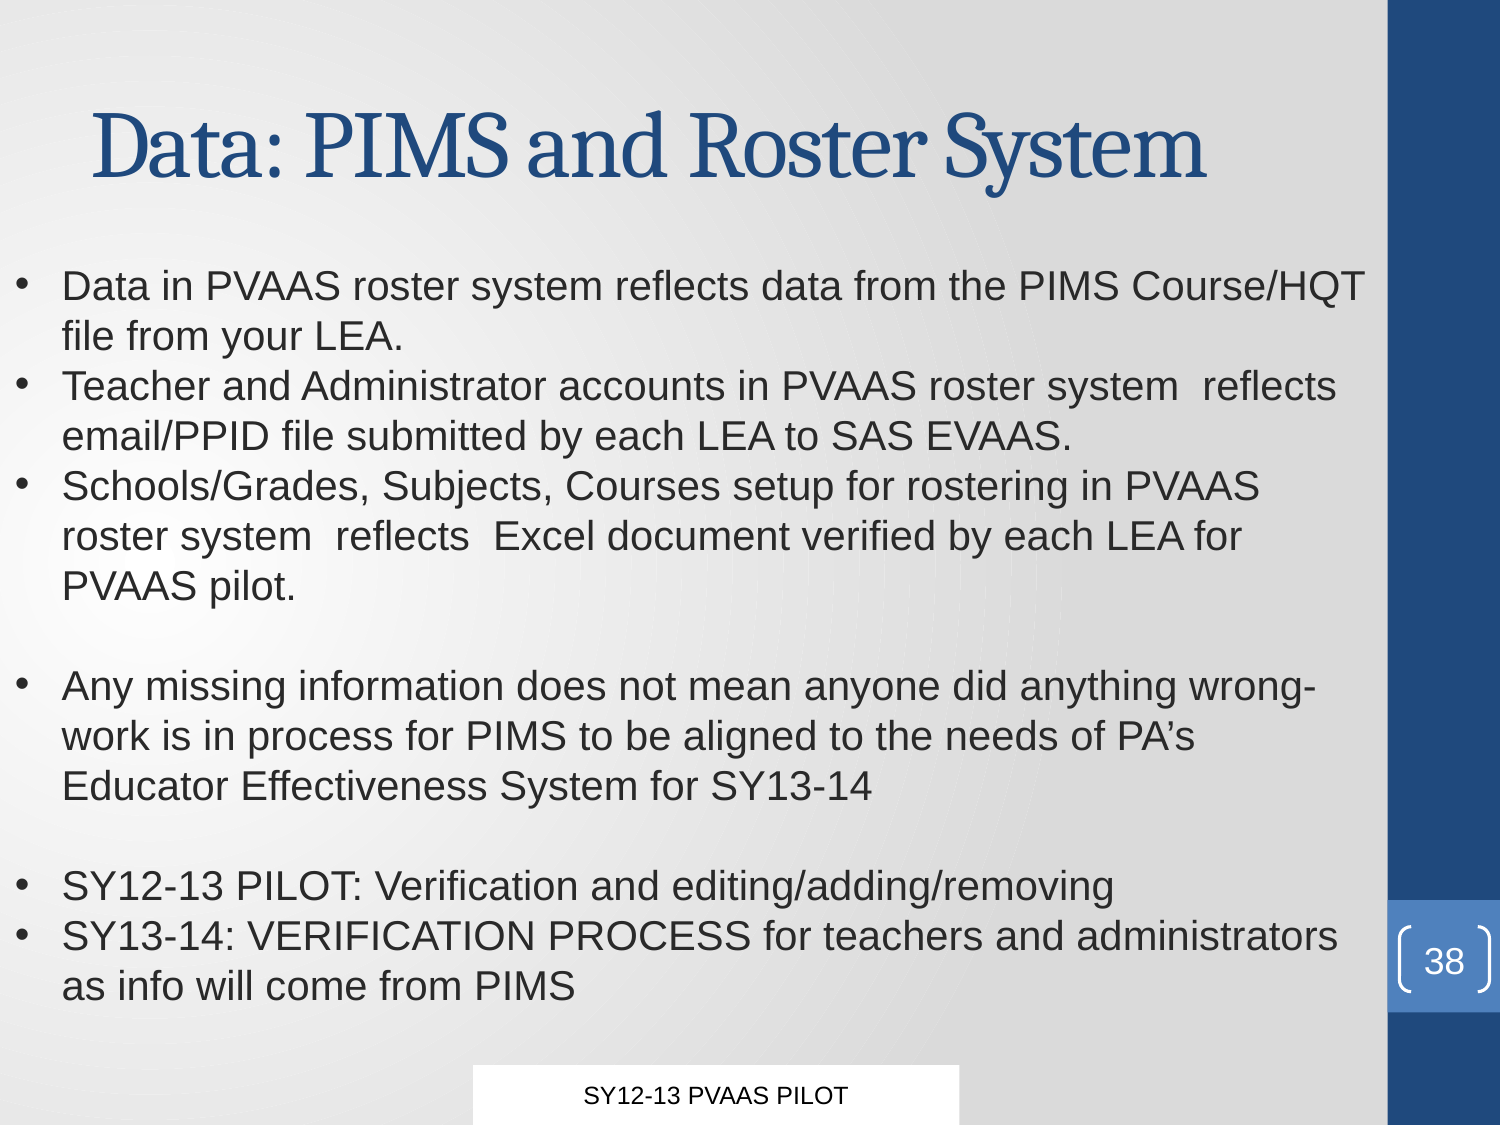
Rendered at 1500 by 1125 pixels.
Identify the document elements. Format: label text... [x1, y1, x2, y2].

title Data: PIMS and Roster System [75, 45, 1325, 233]
text_box Data in PVAAS roster system reflects data from the PIMS Course/HQT file from your LEA. Teacher and Administrator accounts in PVAAS roster system reflects email/PPID file submitted by each LEA to SAS EVAAS. Schools/Grades, Subjects, Courses setup for rostering in PVAAS roster system reflects Excel document verified by each LEA for PVAAS pilot. Any missing information does not mean anyone did anything wrong- work is in process for PIMS to be aligned to the needs of PA’s Educator Effectiveness System for SY13-14 SY12-13 PILOT: Verification and editing/adding/removing SY13-14: VERIFICATION PROCESS for teachers and administrators as info will come from PIMS [0, 251, 1388, 1017]
slide_number 38 [1397, 925, 1492, 994]
footer SY12-13 PVAAS PILOT [473, 1065, 960, 1125]
